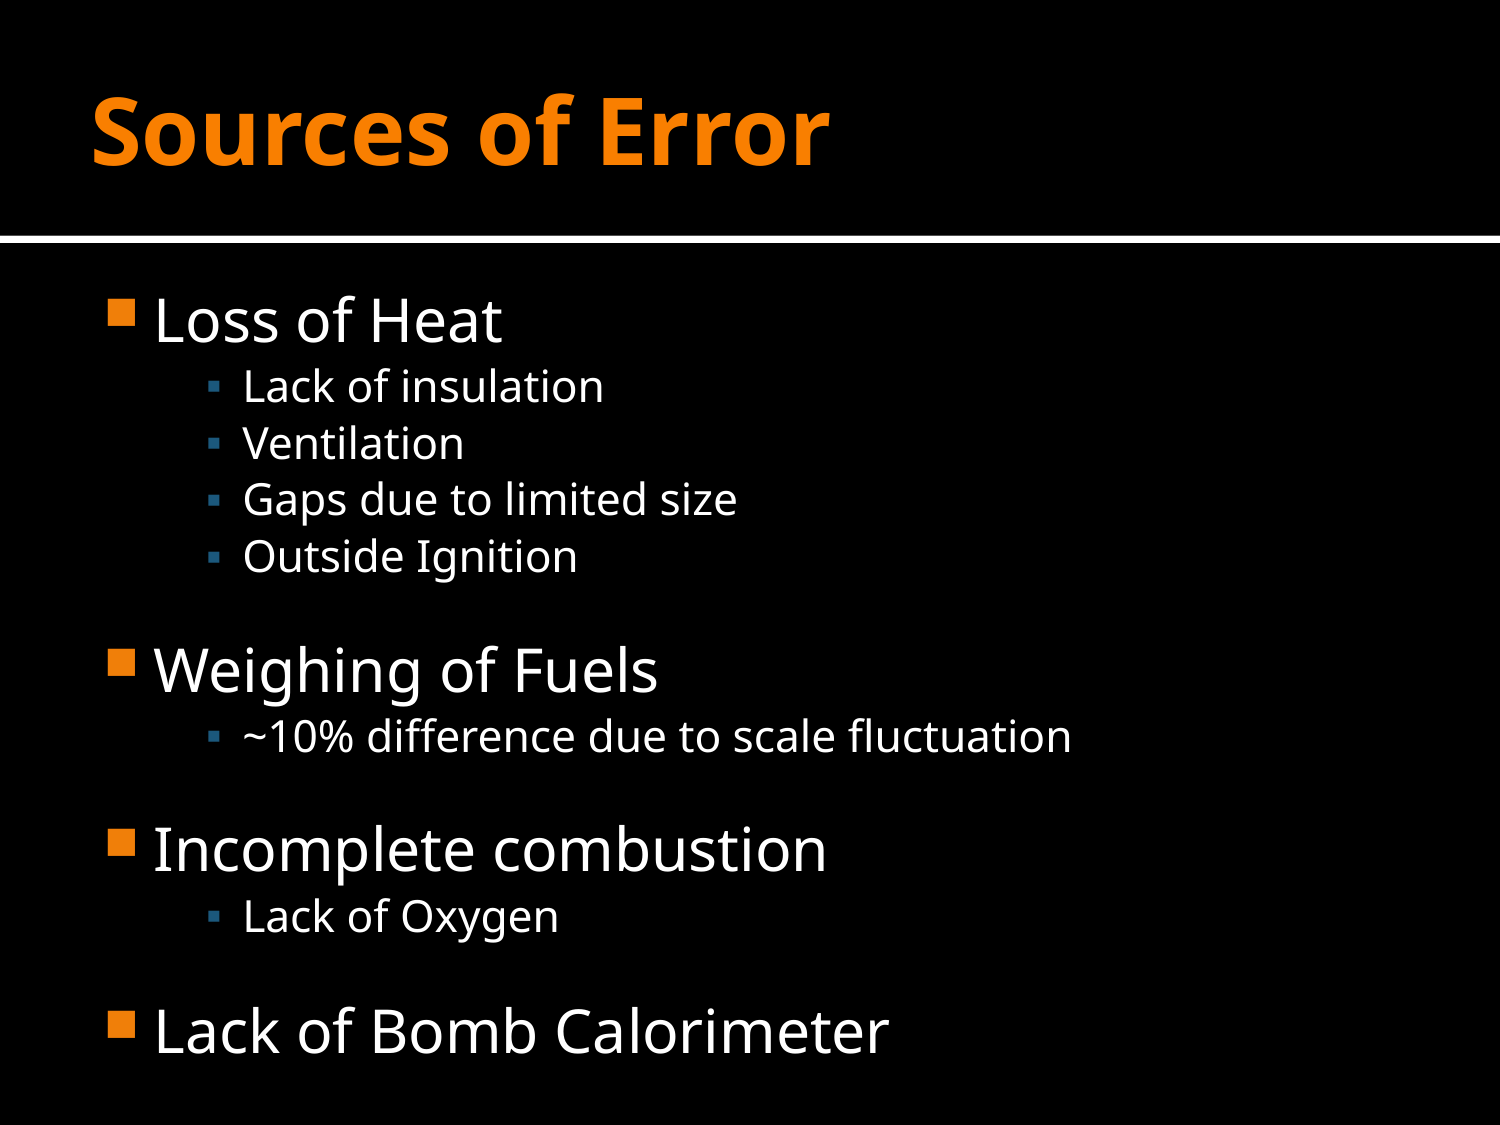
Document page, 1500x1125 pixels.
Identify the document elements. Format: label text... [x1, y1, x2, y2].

title Sources of Error [75, 25, 1425, 231]
list Loss of Heat Lack of insulation Ventilation Gaps due to limited size Outside Ignition Weighing of Fuels ~10% difference due to scale fluctuation Incomplete combustion Lack of Oxygen Lack of Bomb Calorimeter [74, 274, 1426, 1076]
